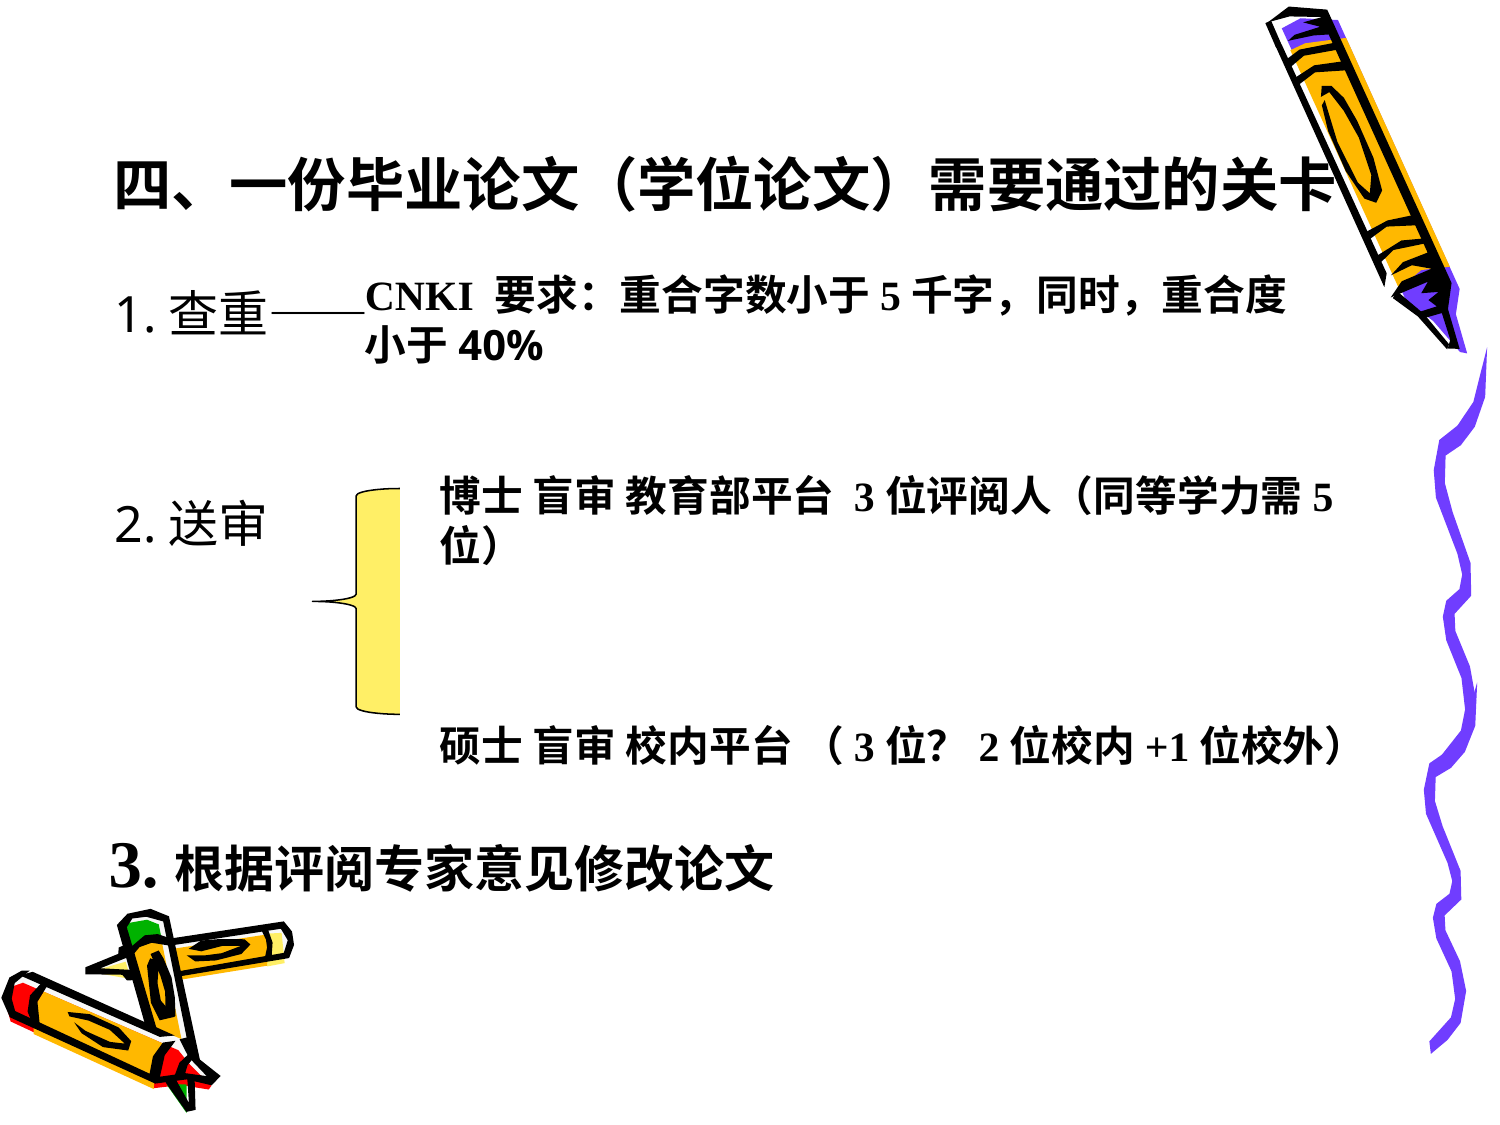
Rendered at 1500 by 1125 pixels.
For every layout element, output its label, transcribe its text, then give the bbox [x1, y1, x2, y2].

list 1.查重—— 2.送审 [99, 274, 1426, 813]
text_box 博士 盲审 教育部平台 3位评阅人（同等学力需5位） 硕士 盲审 校内平台 （3位？2位校内+1位校外） [425, 462, 1419, 778]
text_box CNKI 要求：重合字数小于5千字，同时，重合度小于40% [350, 261, 1325, 390]
title 四、一份毕业论文（学位论文）需要通过的关卡 [74, 0, 1376, 227]
text_box [312, 488, 400, 715]
text_box 3.根据评阅专家意见修改论文 [93, 813, 1426, 909]
